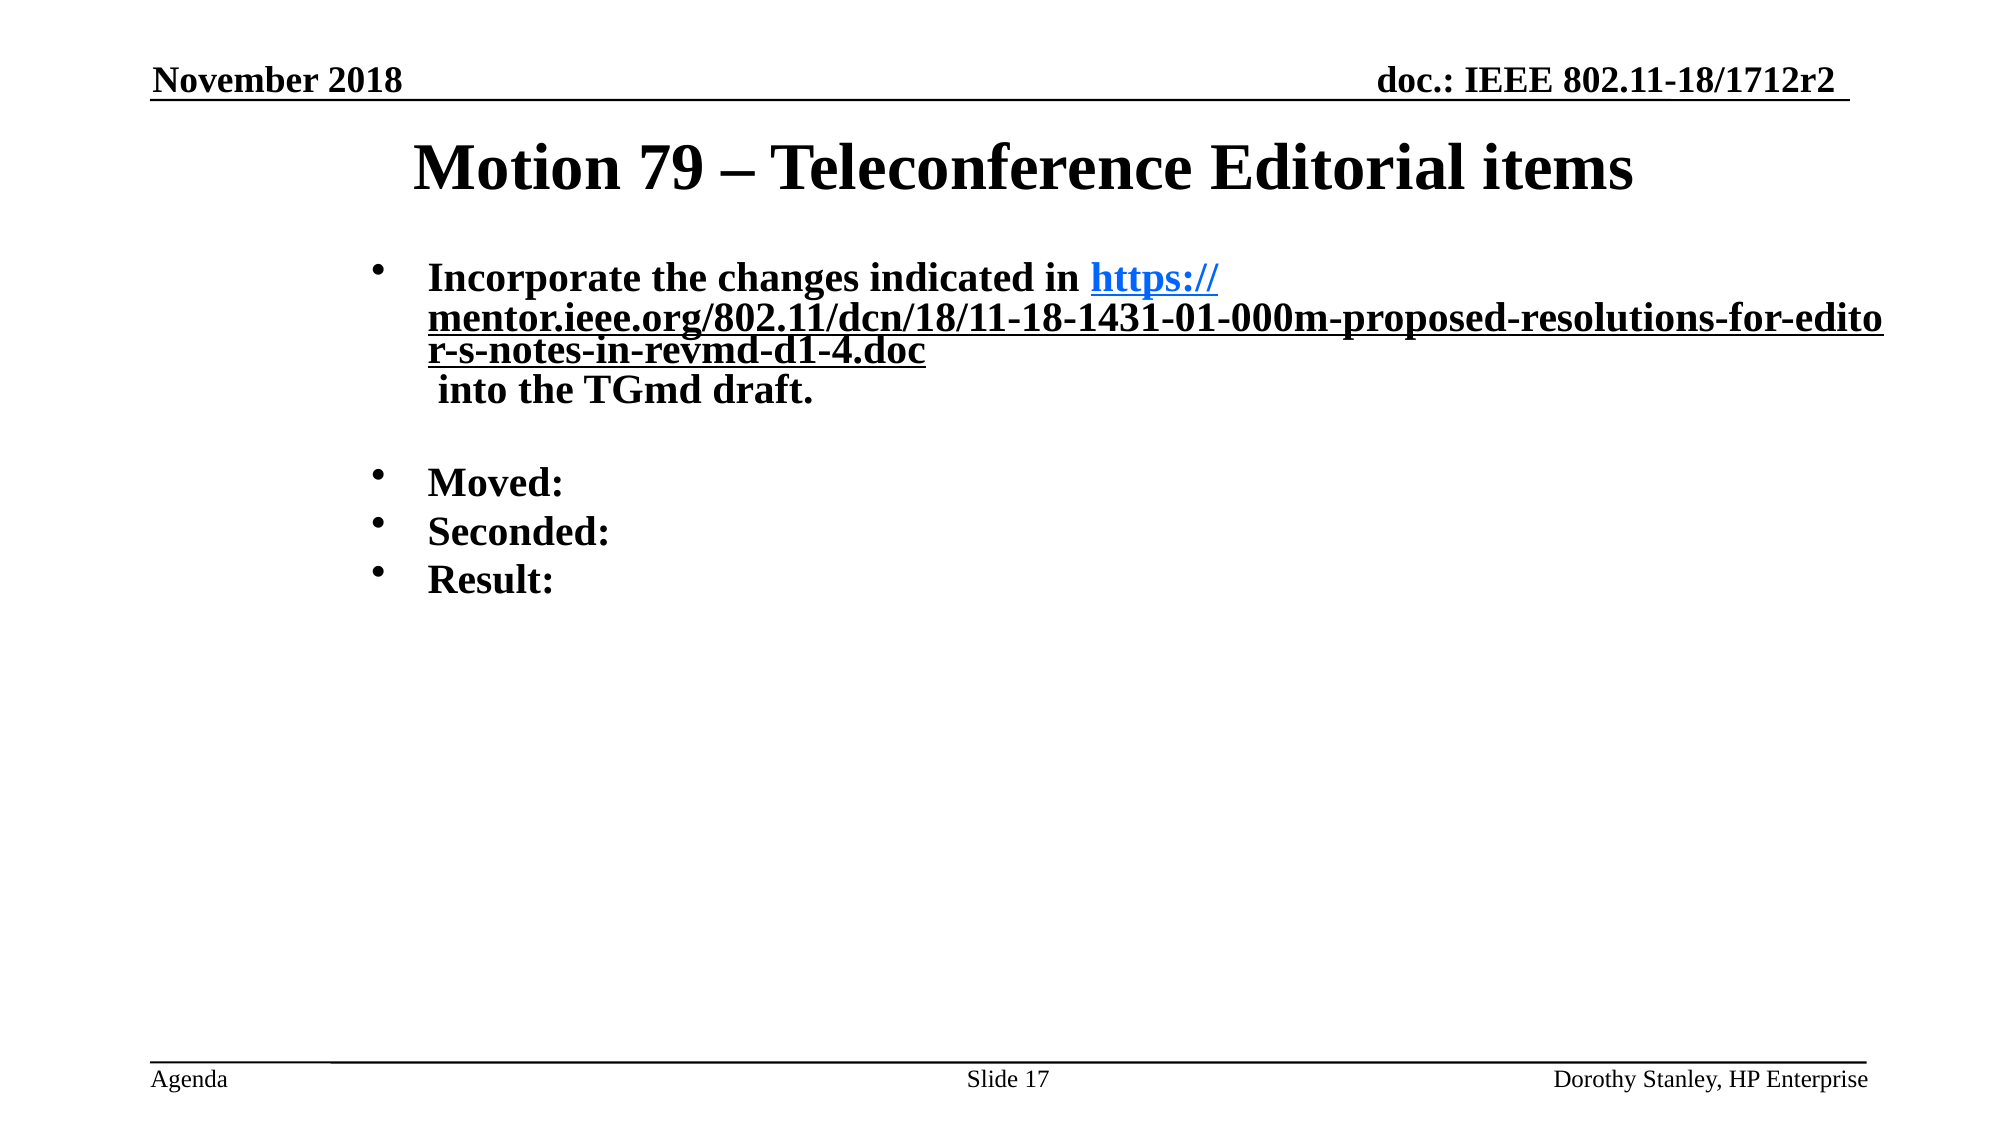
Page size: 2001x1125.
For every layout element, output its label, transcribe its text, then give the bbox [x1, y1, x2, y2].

slide_number Slide 17 [966, 1062, 1051, 1093]
footer Dorothy Stanley, HP Enterprise [1549, 1062, 1869, 1093]
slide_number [152, 54, 567, 100]
title Motion 79 – Teleconference Editorial items [200, 75, 1850, 250]
list Incorporate the changes indicated in https://mentor.ieee.org/802.11/dcn/18/11-18-1431-01-000m-proposed-resolutions-for-editor-s-notes-in-revmd-d1-4.doc into the TGmd draft. Moved: Seconded: Result: [356, 251, 1911, 1002]
